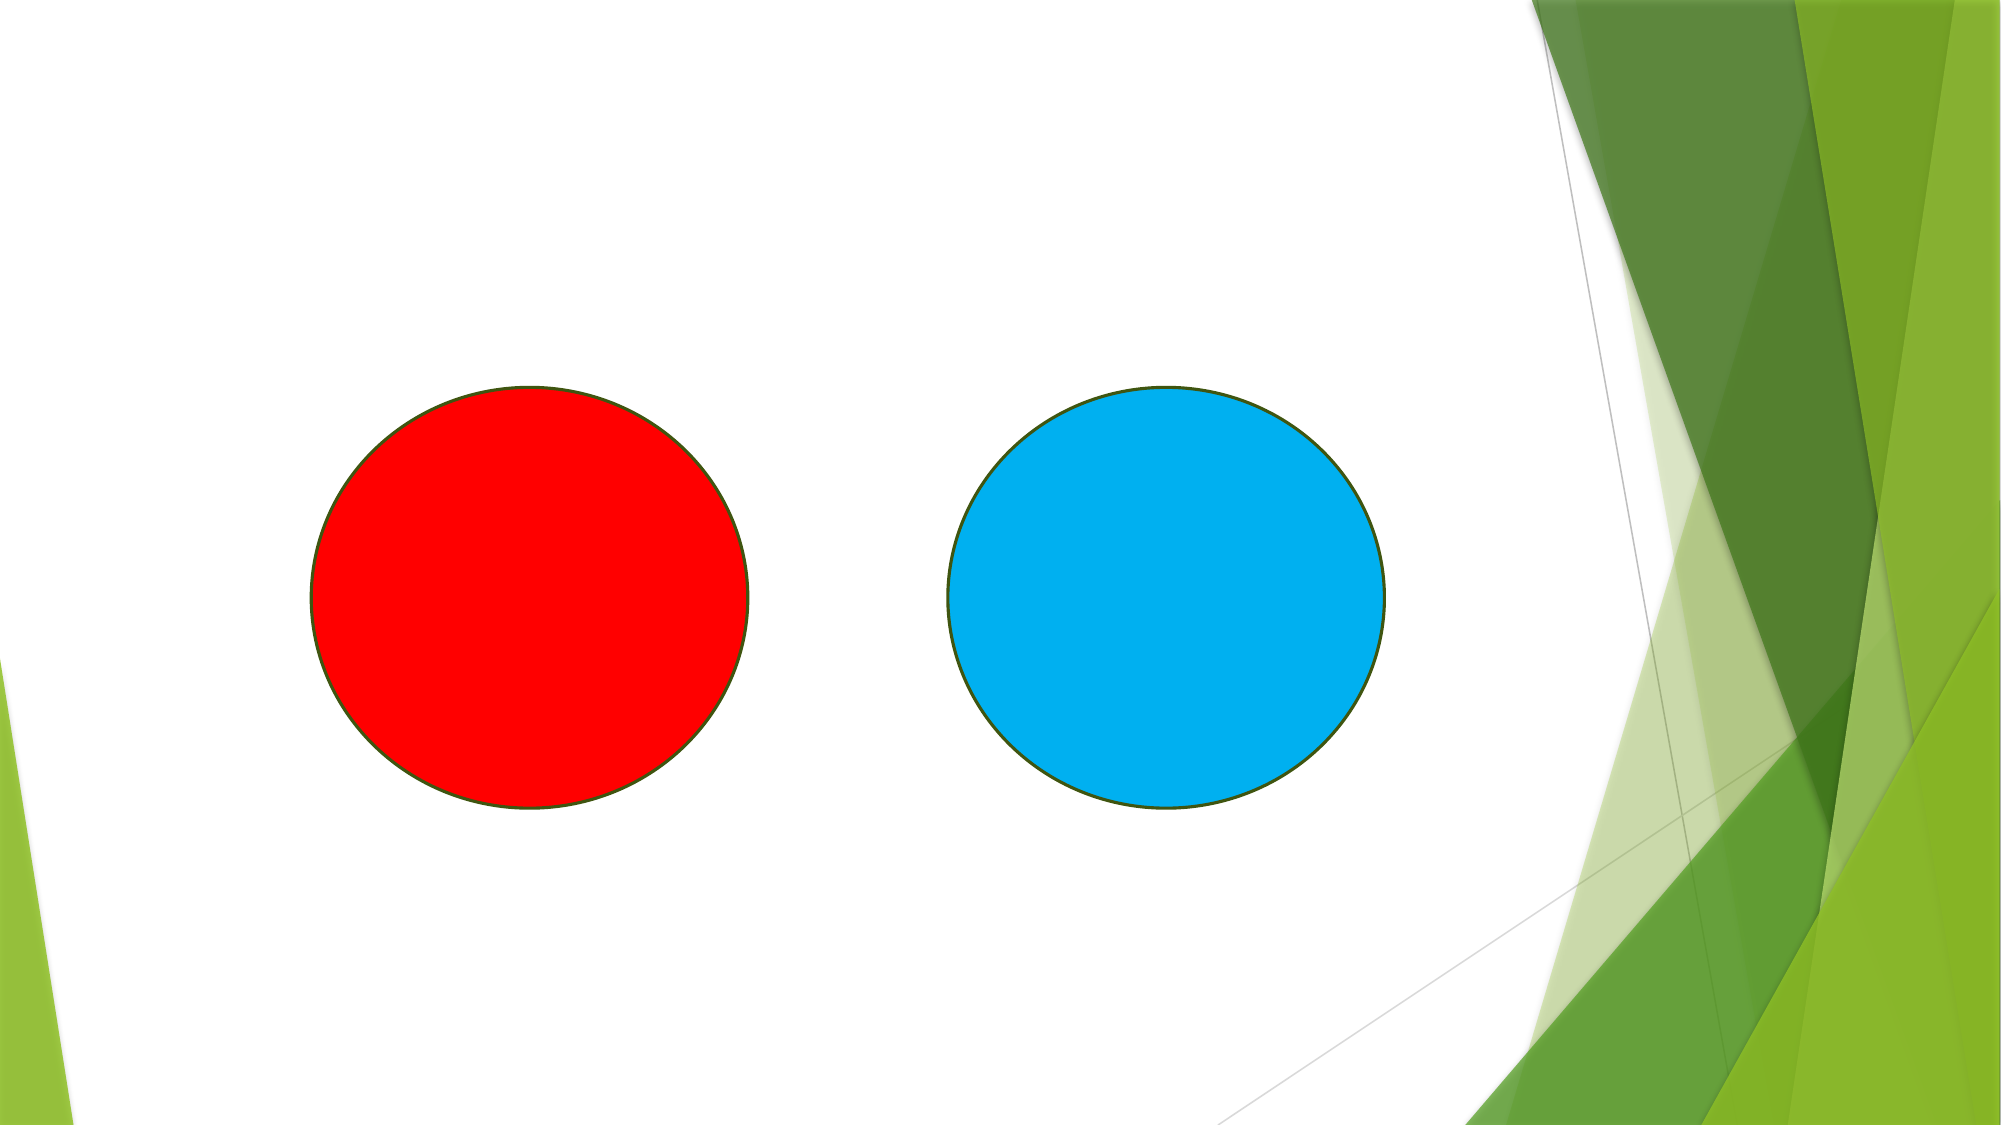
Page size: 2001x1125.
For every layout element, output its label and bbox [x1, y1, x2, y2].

text_box [309, 385, 750, 810]
text_box [946, 385, 1386, 810]
